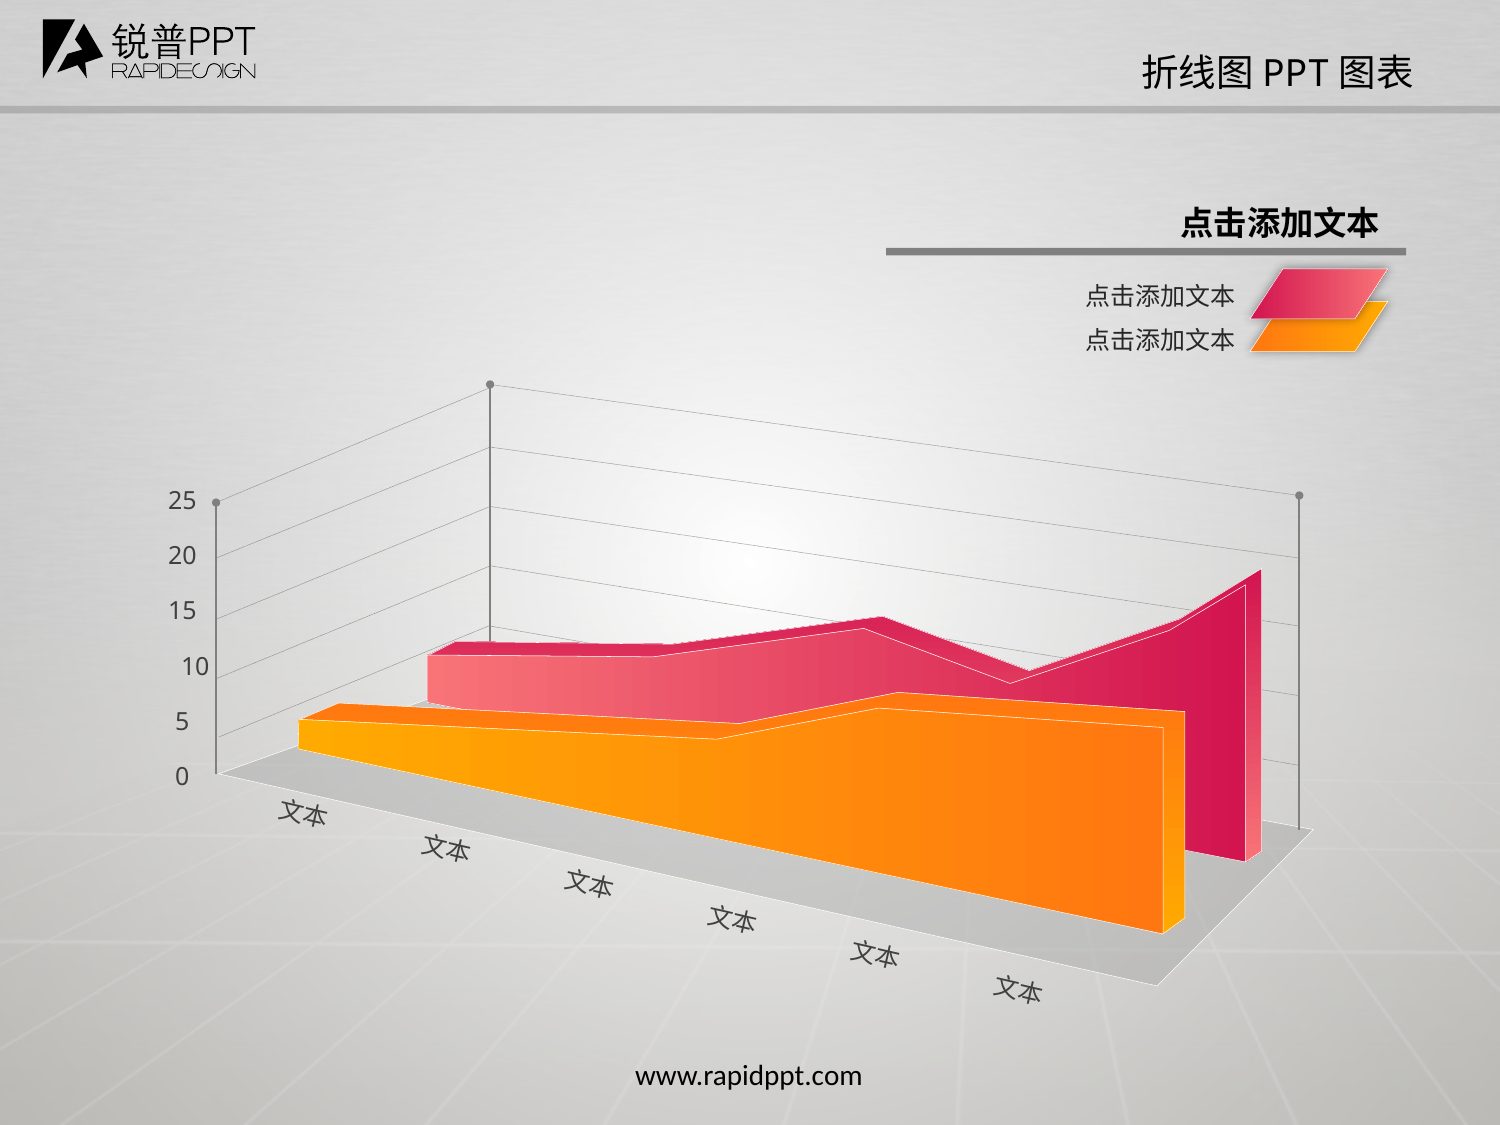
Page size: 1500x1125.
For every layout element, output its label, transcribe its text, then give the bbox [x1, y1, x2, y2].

text_box 20 [92, 532, 209, 577]
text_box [218, 688, 484, 738]
text_box [1248, 266, 1390, 321]
text_box [1248, 299, 1390, 354]
text_box 0 [92, 753, 299, 798]
text_box 25 [92, 476, 209, 522]
text_box 文本 [495, 841, 706, 918]
text_box 文本 [638, 876, 849, 954]
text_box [489, 506, 1300, 565]
text_box 点击添加文本 [841, 316, 1250, 362]
text_box 折线图PPT图表 [1126, 41, 1429, 102]
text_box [215, 387, 485, 446]
text_box [1248, 773, 1264, 863]
text_box [1403, 246, 1408, 257]
text_box [270, 746, 1316, 989]
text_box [215, 446, 484, 505]
text_box www.rapidppt.com [620, 1048, 878, 1099]
text_box 文本 [924, 947, 1135, 1038]
text_box [296, 746, 1166, 937]
text_box 点击添加文本 [841, 273, 1250, 316]
text_box 文本 [209, 789, 420, 848]
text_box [215, 628, 483, 679]
text_box 5 [92, 697, 211, 743]
text_box 文本 [781, 911, 992, 989]
text_box 10 [92, 642, 211, 688]
text_box [884, 246, 1163, 257]
text_box 点击添加文本 [1163, 195, 1403, 290]
text_box 15 [92, 587, 209, 633]
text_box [489, 446, 1300, 505]
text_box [489, 565, 1300, 625]
text_box 文本 [352, 805, 563, 883]
text_box [1165, 773, 1188, 936]
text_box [215, 506, 484, 620]
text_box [489, 384, 1300, 446]
text_box [1188, 773, 1248, 865]
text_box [489, 625, 1300, 766]
